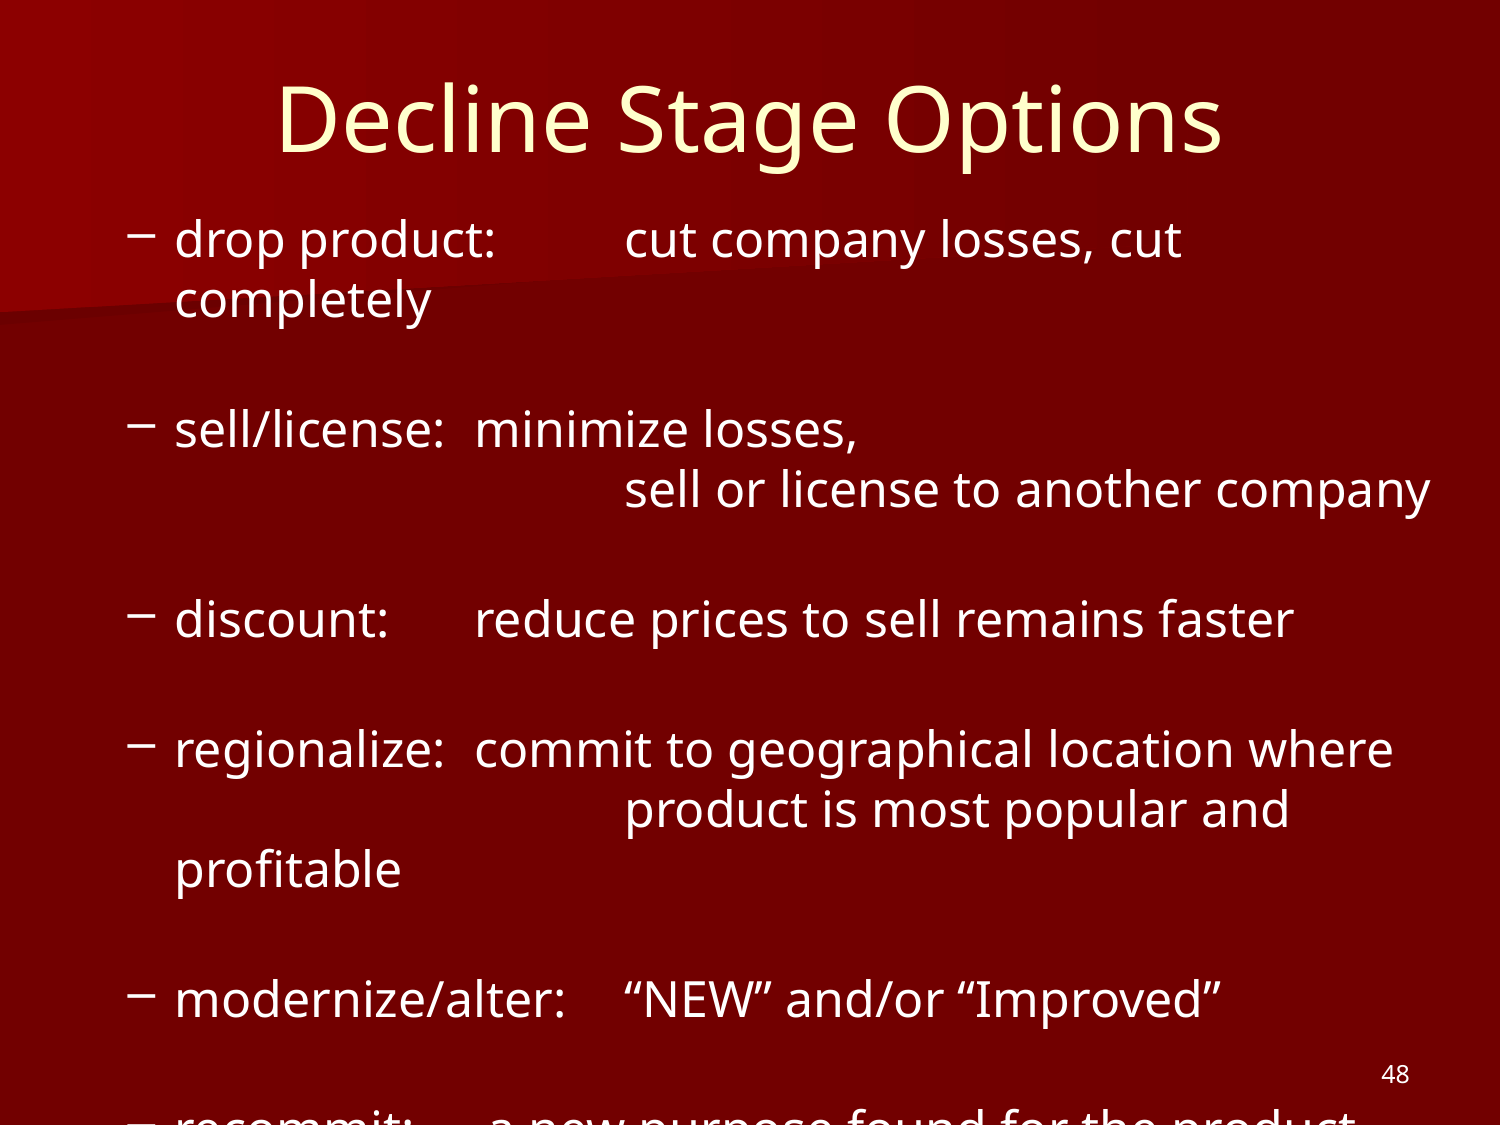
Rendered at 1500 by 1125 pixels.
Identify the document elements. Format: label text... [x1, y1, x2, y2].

slide_number 48 [1074, 1024, 1426, 1101]
list drop product: cut company losses, cut completely sell/license: minimize losses, sell or license to another company discount: reduce prices to sell remains faster regionalize: commit to geographical location where product is most popular and profitable modernize/alter: “NEW” and/or “Improved” recommit: a new purpose found for the product [37, 199, 1463, 1051]
title Decline Stage Options [74, 44, 1426, 188]
